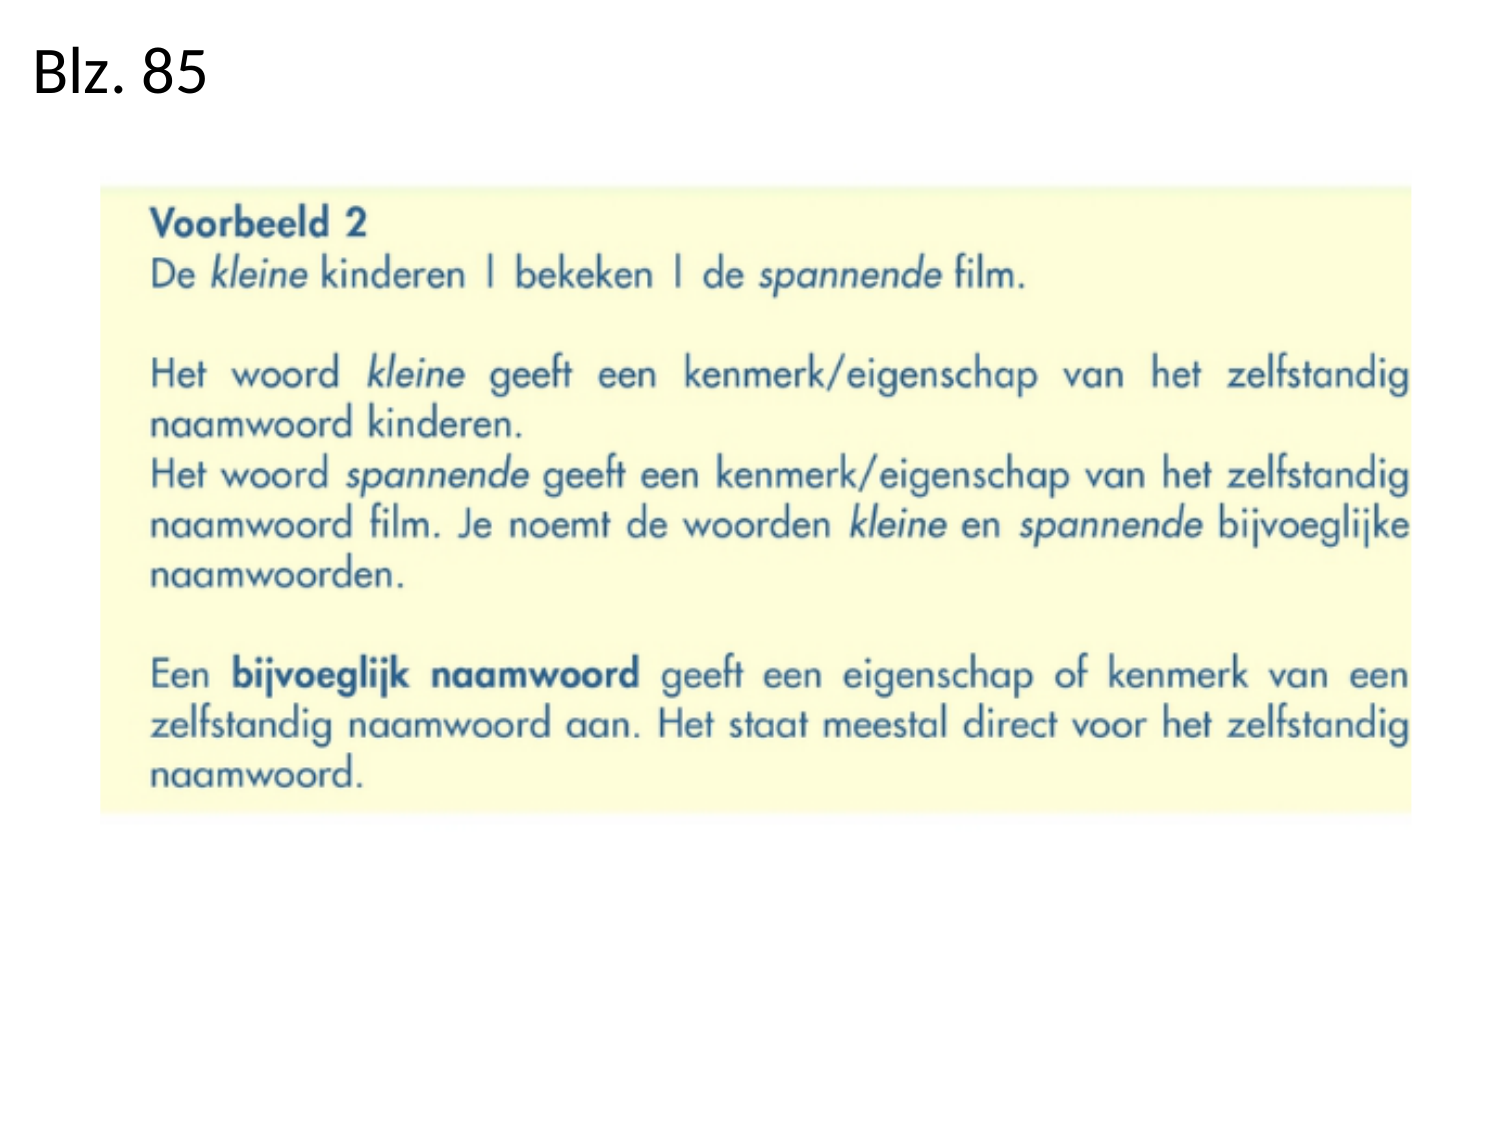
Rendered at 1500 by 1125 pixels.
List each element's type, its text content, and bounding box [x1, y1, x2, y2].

text_box Blz. 85 [17, 19, 969, 110]
picture [100, 136, 1412, 840]
